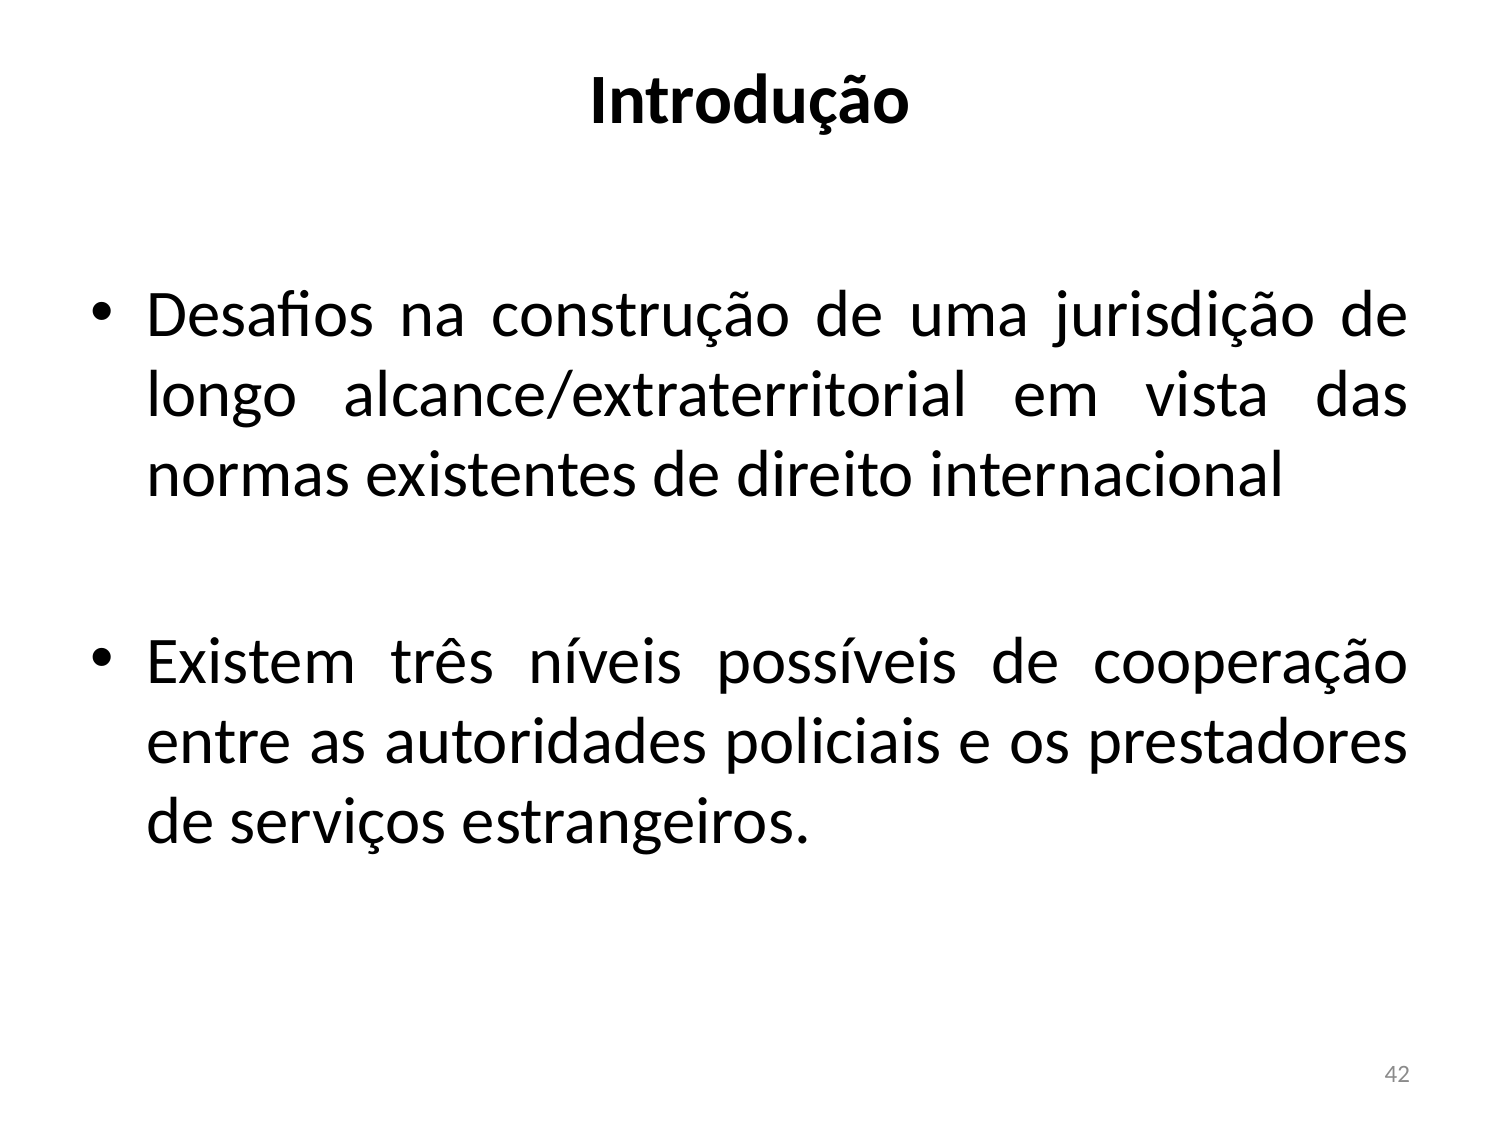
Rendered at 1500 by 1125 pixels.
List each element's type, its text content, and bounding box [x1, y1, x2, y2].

list Desafios na construção de uma jurisdição de longo alcance/extraterritorial em vista das normas existentes de direito internacional Existem três níveis possíveis de cooperação entre as autoridades policiais e os prestadores de serviços estrangeiros. [75, 262, 1425, 1005]
title Introdução [75, 45, 1425, 233]
slide_number 42 [1074, 1042, 1425, 1103]
